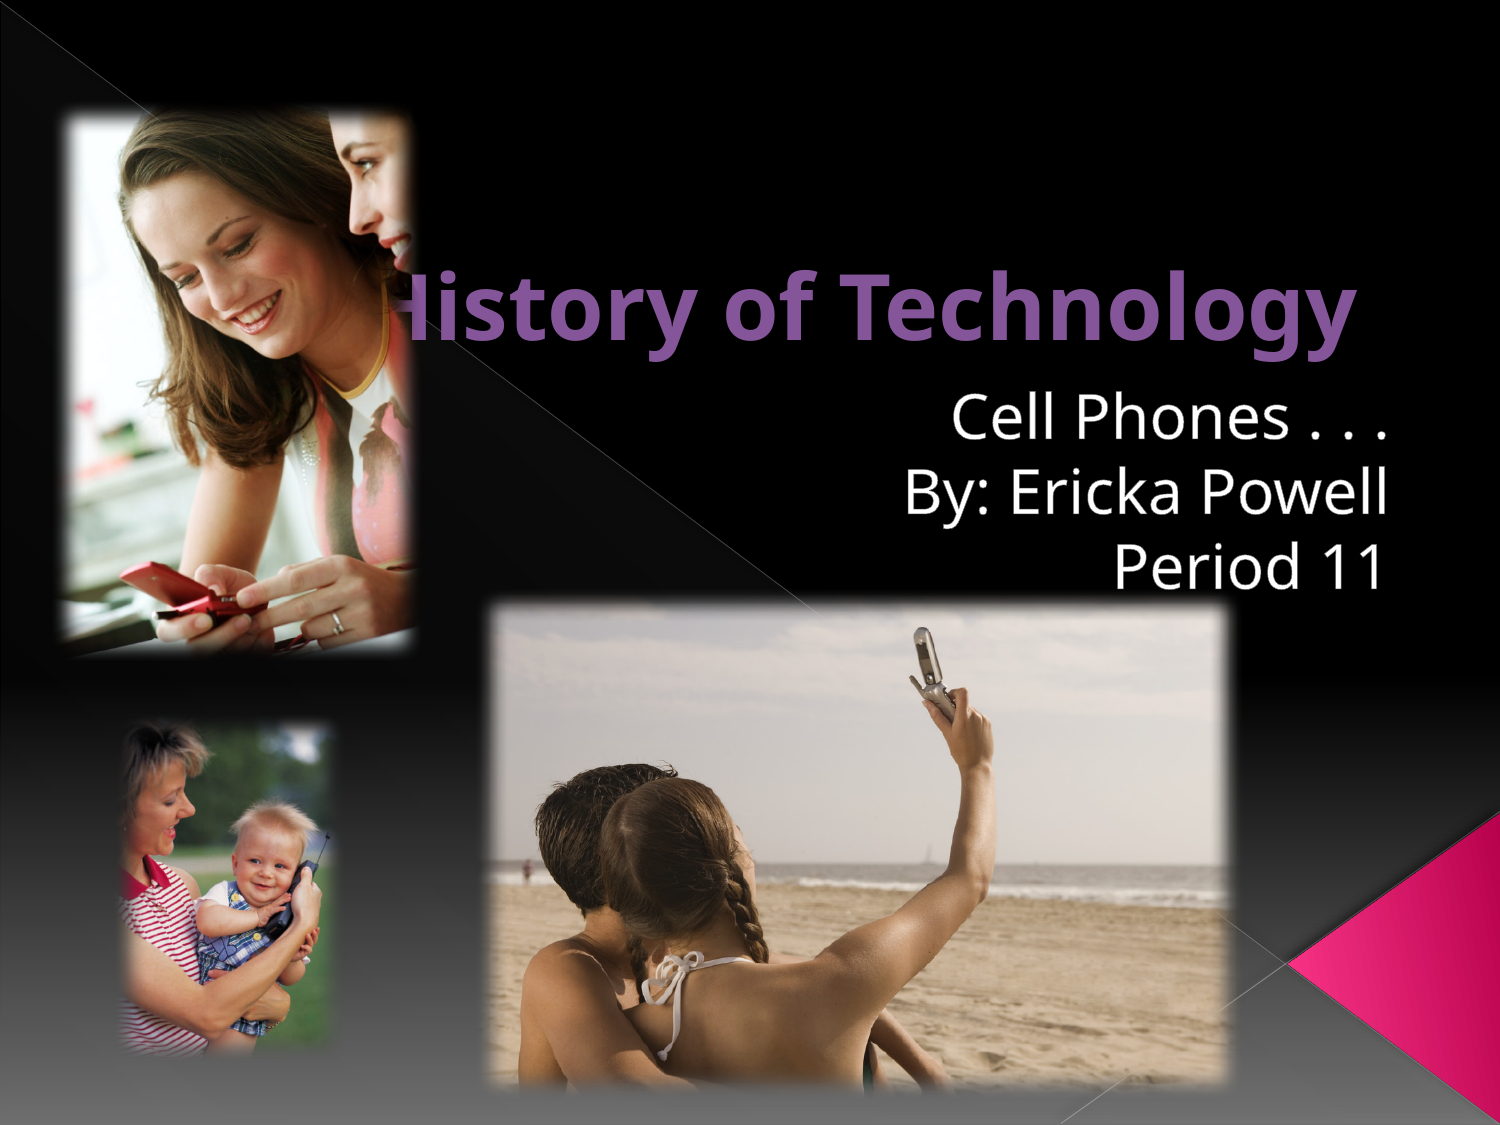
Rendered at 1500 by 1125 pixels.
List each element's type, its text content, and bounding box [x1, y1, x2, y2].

title History of Technology [426, 125, 1398, 367]
picture [112, 712, 347, 1063]
picture [474, 587, 1244, 1100]
picture [49, 99, 423, 663]
subtitle Cell Phones . . . By: Ericka Powell Period 11 [425, 369, 1412, 657]
